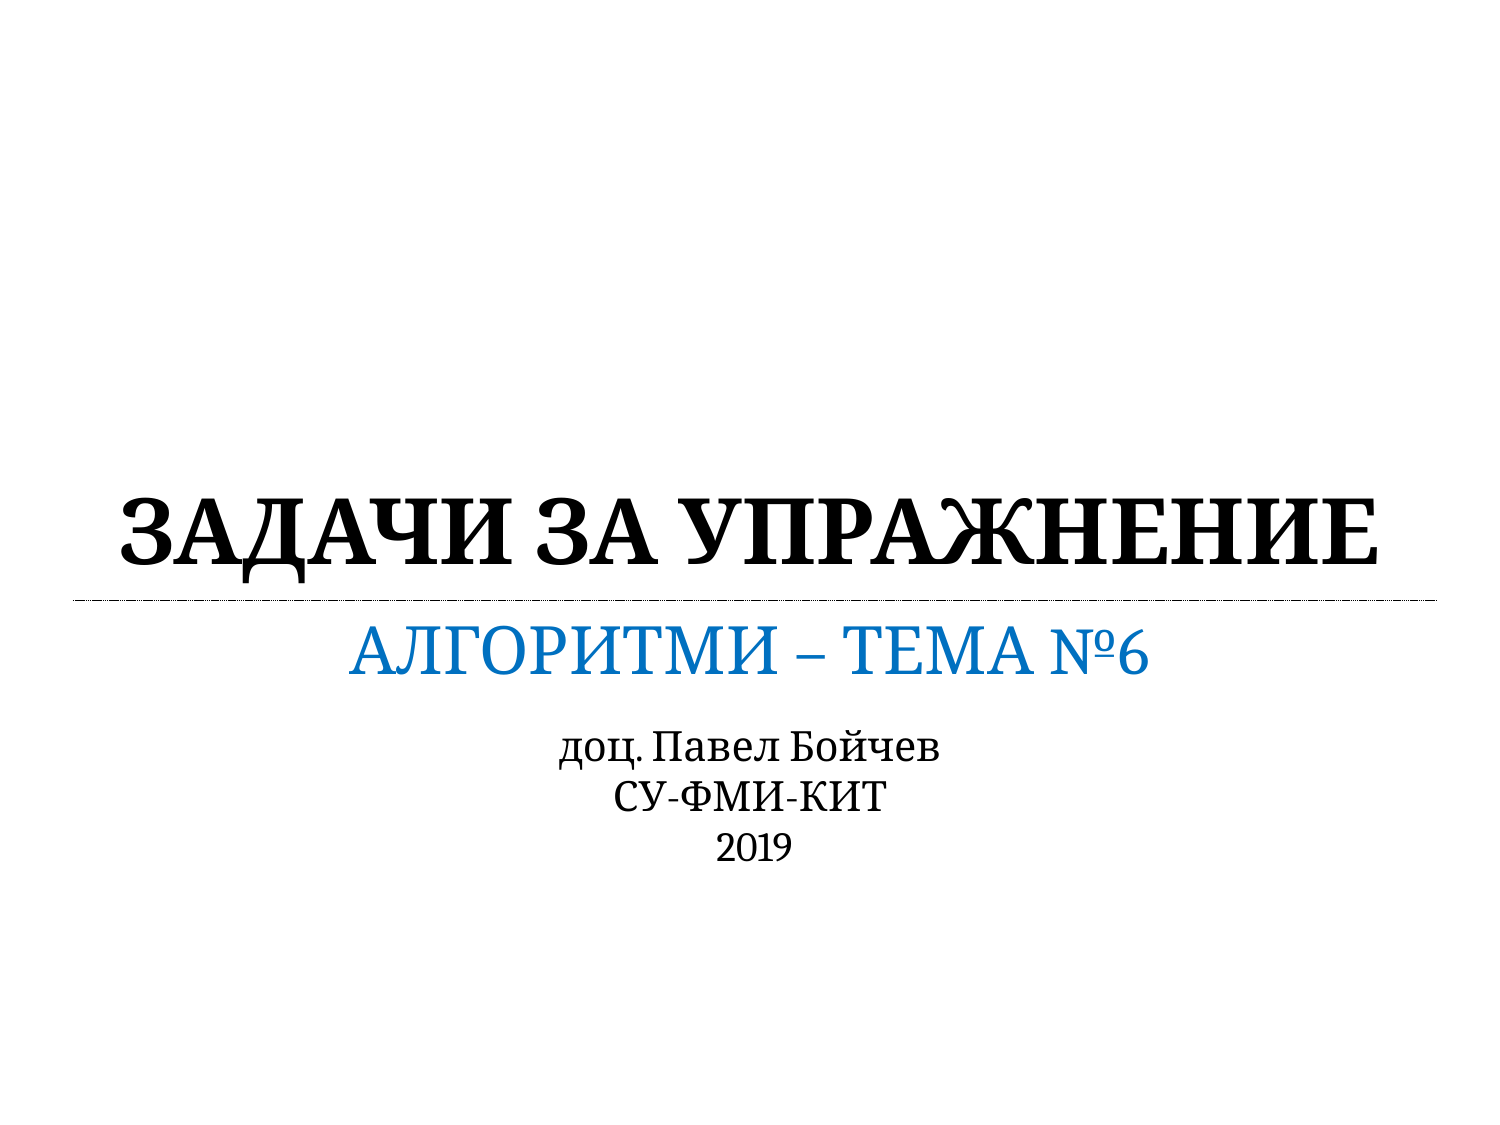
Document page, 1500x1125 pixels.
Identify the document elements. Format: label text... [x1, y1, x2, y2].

title Задачи за упражнение [0, 346, 1500, 594]
subtitle Алгоритми – тема №6 [0, 597, 1500, 716]
